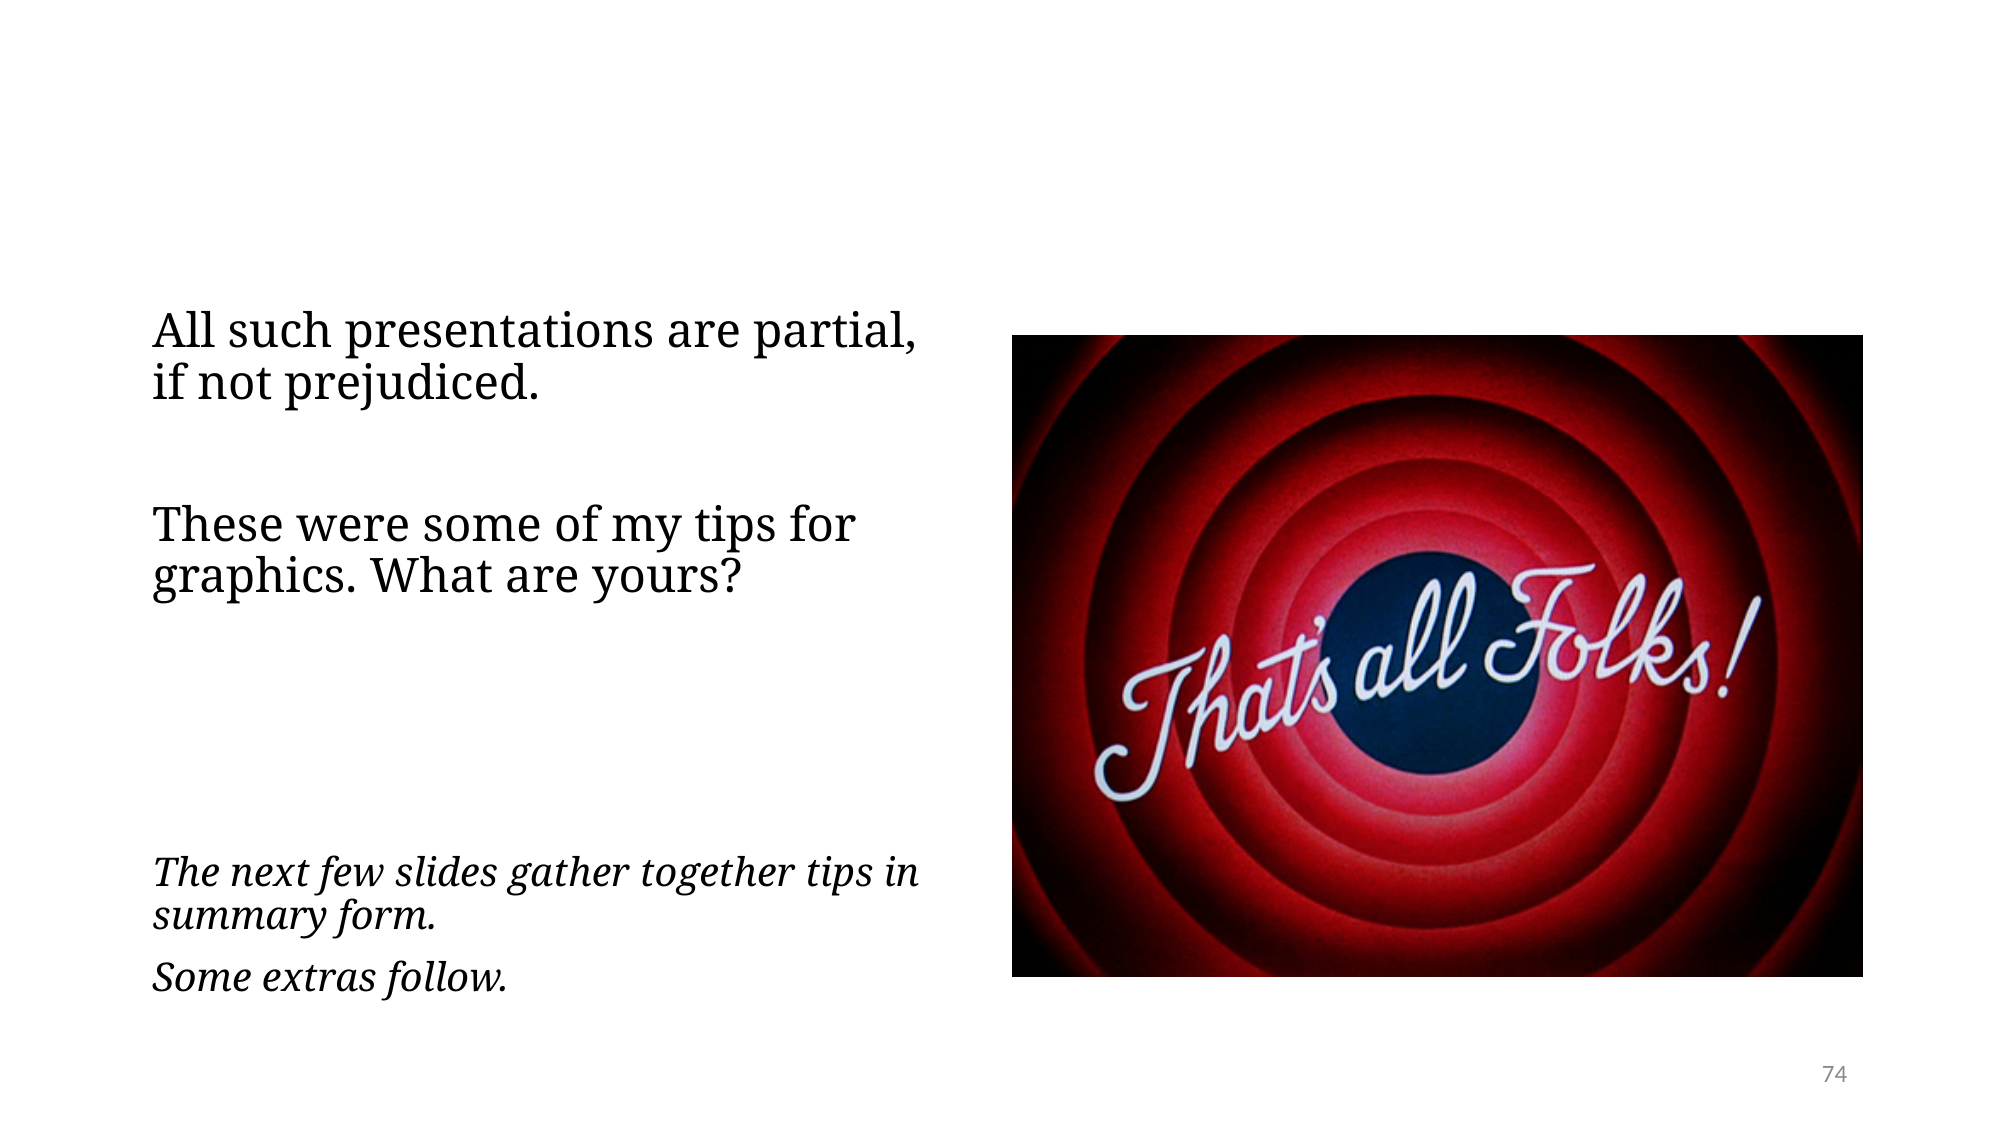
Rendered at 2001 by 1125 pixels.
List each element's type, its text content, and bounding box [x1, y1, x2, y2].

list All such presentations are partial, if not prejudiced. These were some of my tips for graphics. What are yours? The next few slides gather together tips in summary form. Some extras follow. [137, 299, 988, 1014]
slide_number 74 [1412, 1042, 1863, 1103]
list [1012, 335, 1863, 977]
